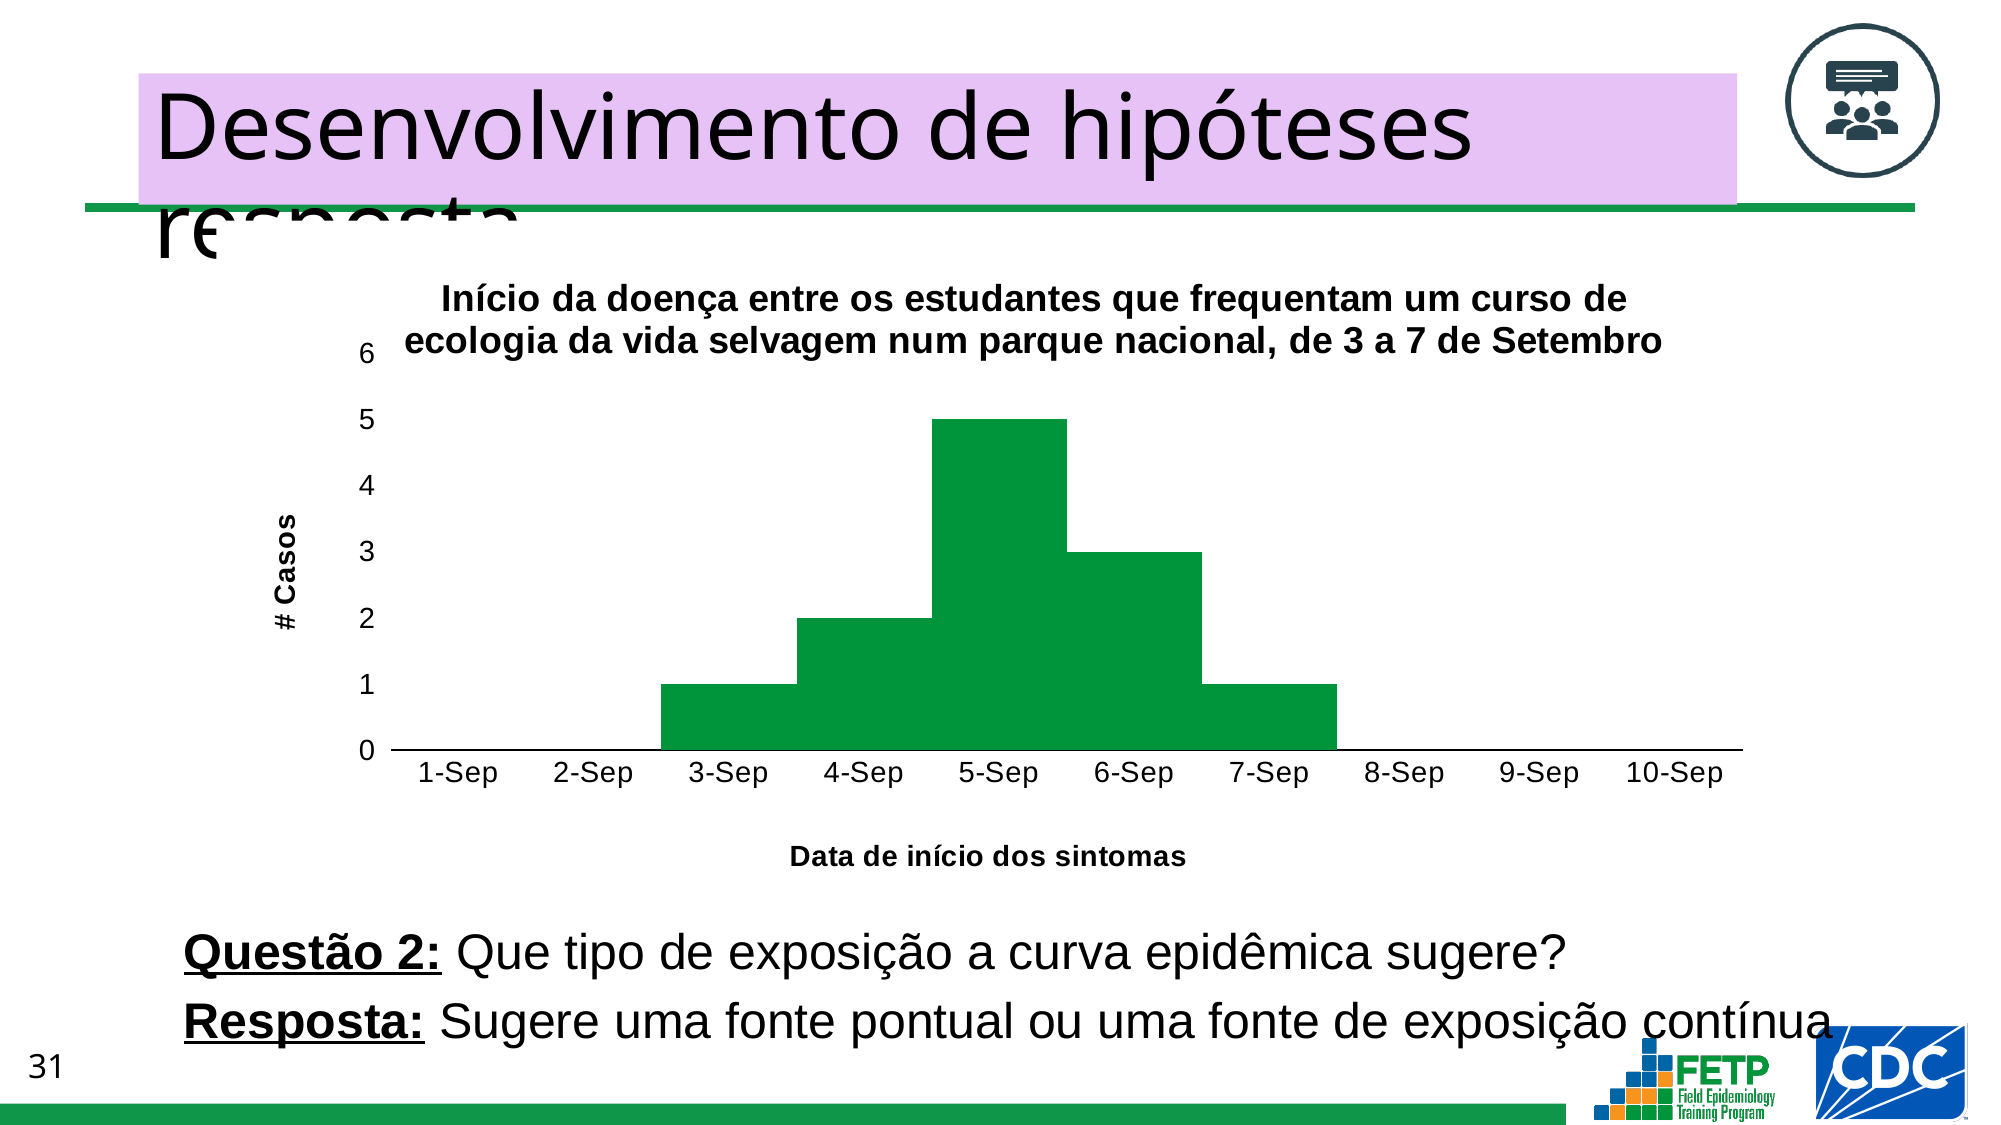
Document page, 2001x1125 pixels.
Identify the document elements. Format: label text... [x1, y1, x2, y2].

picture [1594, 1056, 1775, 1122]
chart [216, 220, 1824, 884]
picture [1785, 23, 1940, 178]
picture [1813, 1023, 1968, 1122]
text_box Questão 2: Que tipo de exposição a curva epidêmica sugere? Resposta: Sugere uma fonte pontual ou uma fonte de exposição contínua [169, 902, 1871, 1056]
title Desenvolvimento de hipóteses resposta [138, 73, 1738, 205]
